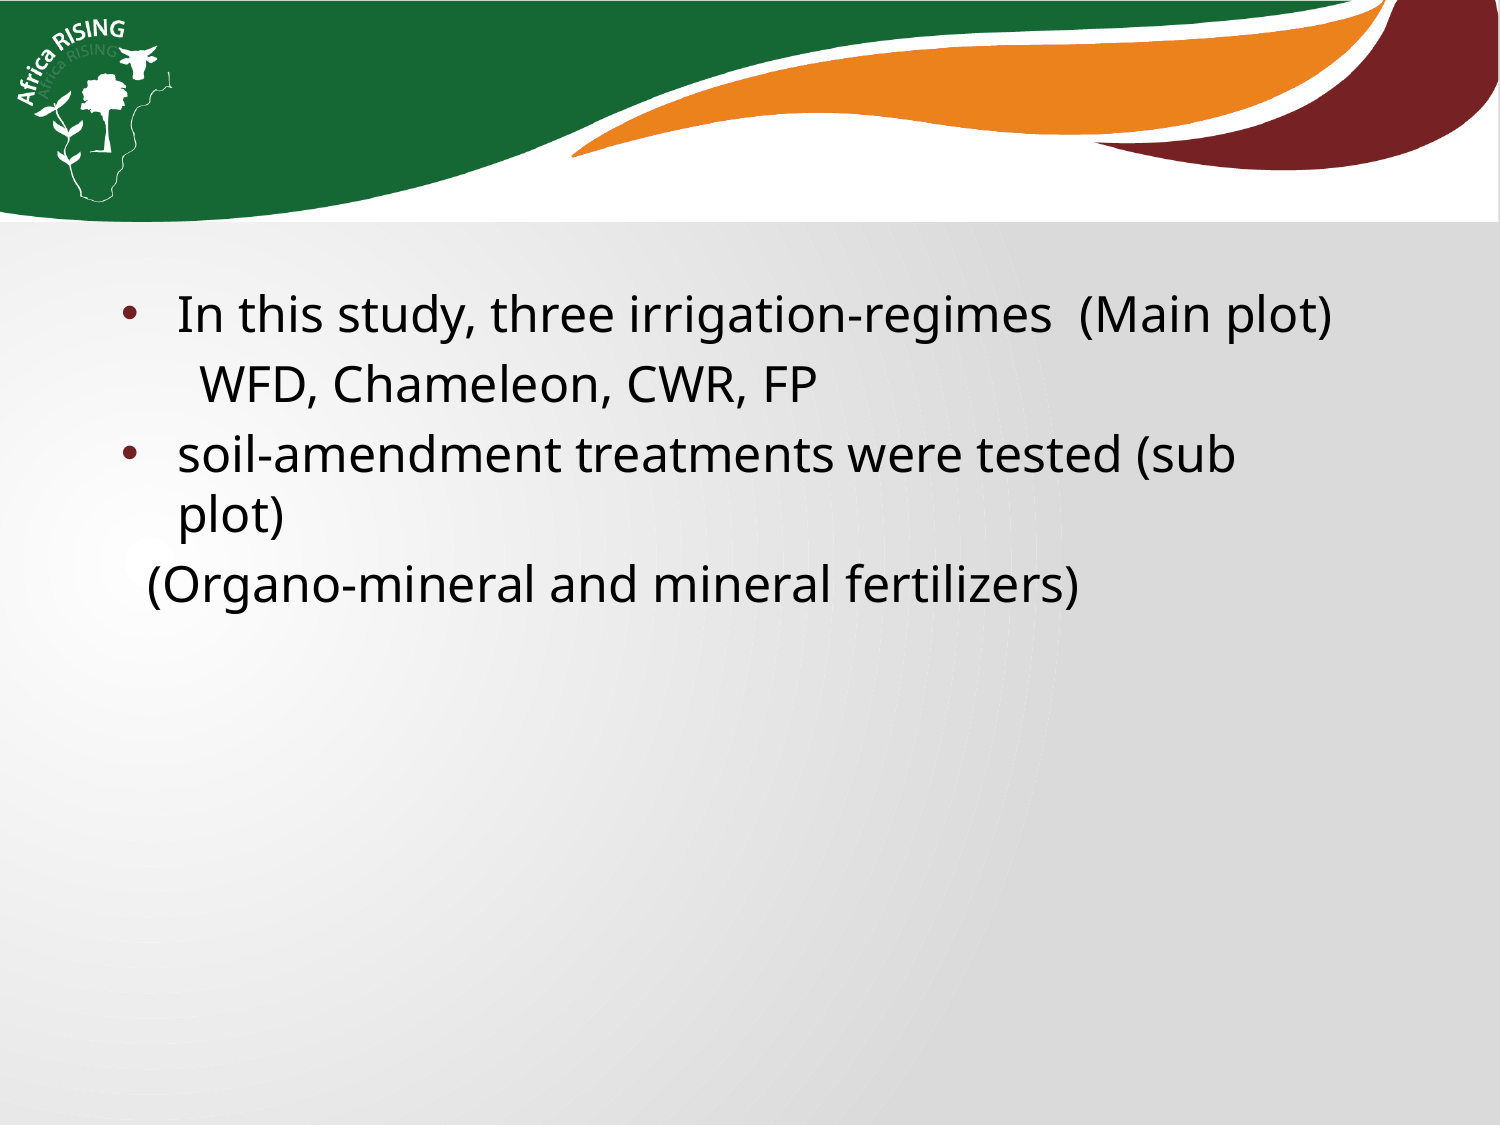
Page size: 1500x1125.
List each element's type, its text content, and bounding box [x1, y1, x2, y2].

list In this study, three irrigation-regimes (Main plot) WFD, Chameleon, CWR, FP soil-amendment treatments were tested (sub plot) (Organo-mineral and mineral fertilizers) [87, 275, 1363, 600]
picture [0, 0, 1499, 222]
